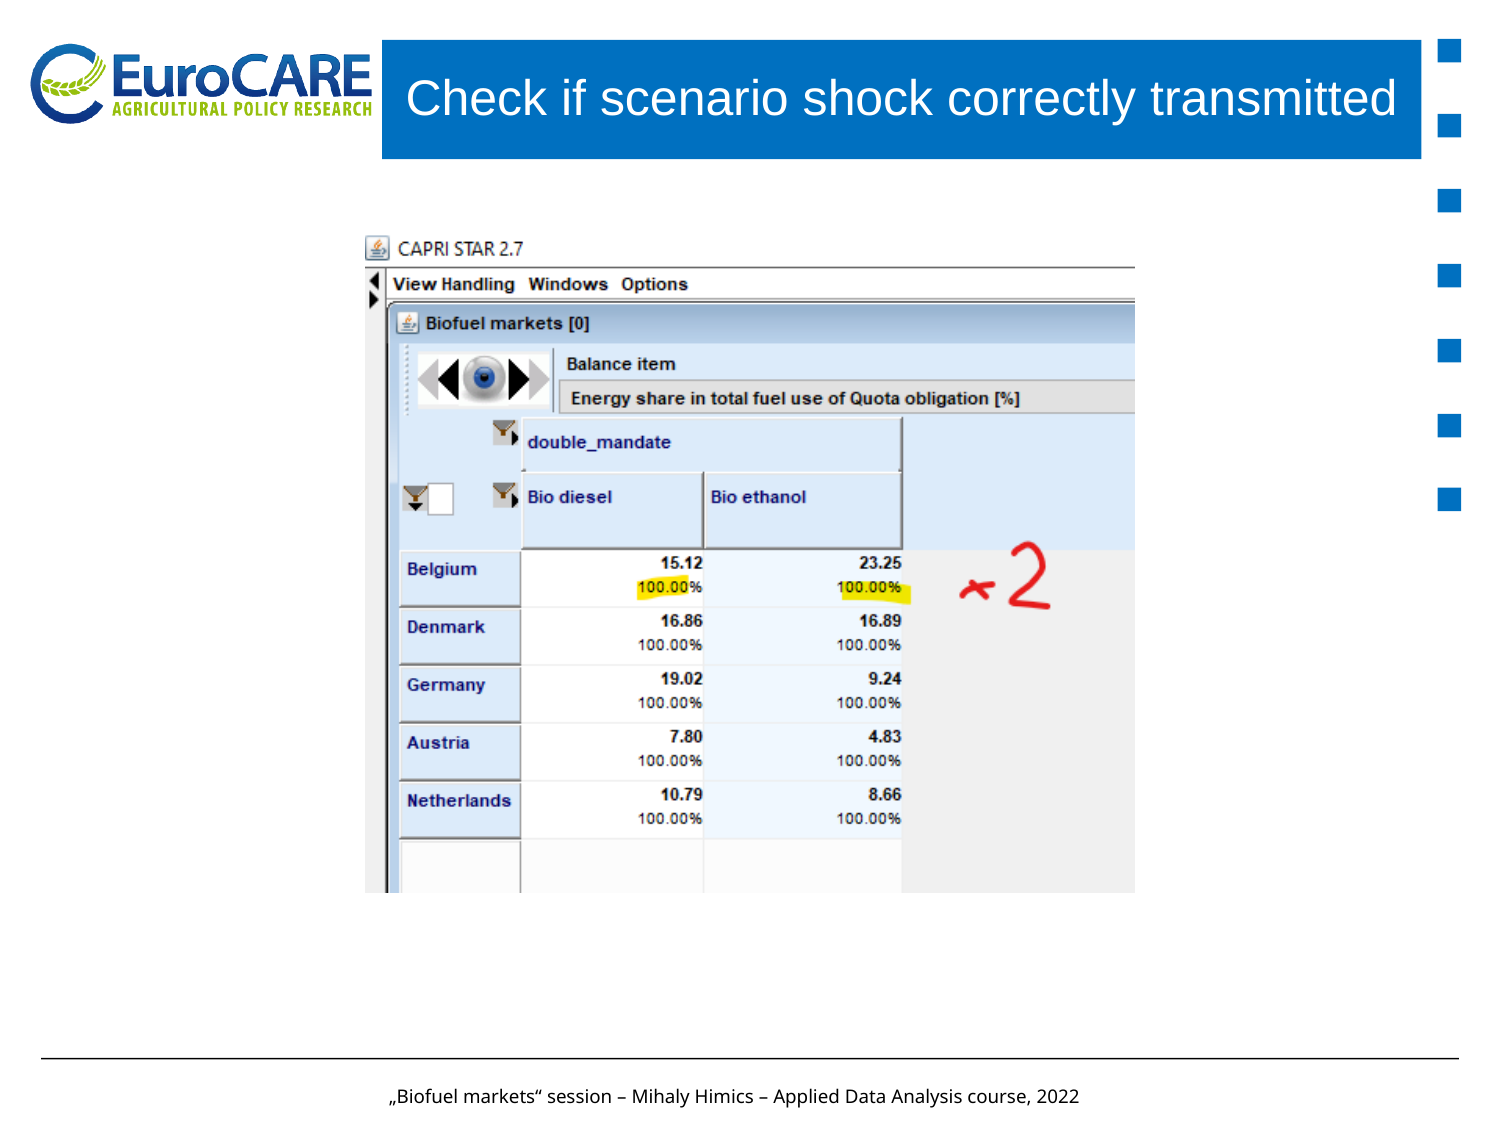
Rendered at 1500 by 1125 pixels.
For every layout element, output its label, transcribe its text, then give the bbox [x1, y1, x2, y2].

picture [30, 43, 372, 124]
footer „Biofuel markets“ session – Mihaly Himics – Applied Data Analysis course, 2022 [24, 1071, 1444, 1108]
picture [365, 231, 1135, 894]
title Check if scenario shock correctly transmitted [382, 39, 1422, 160]
